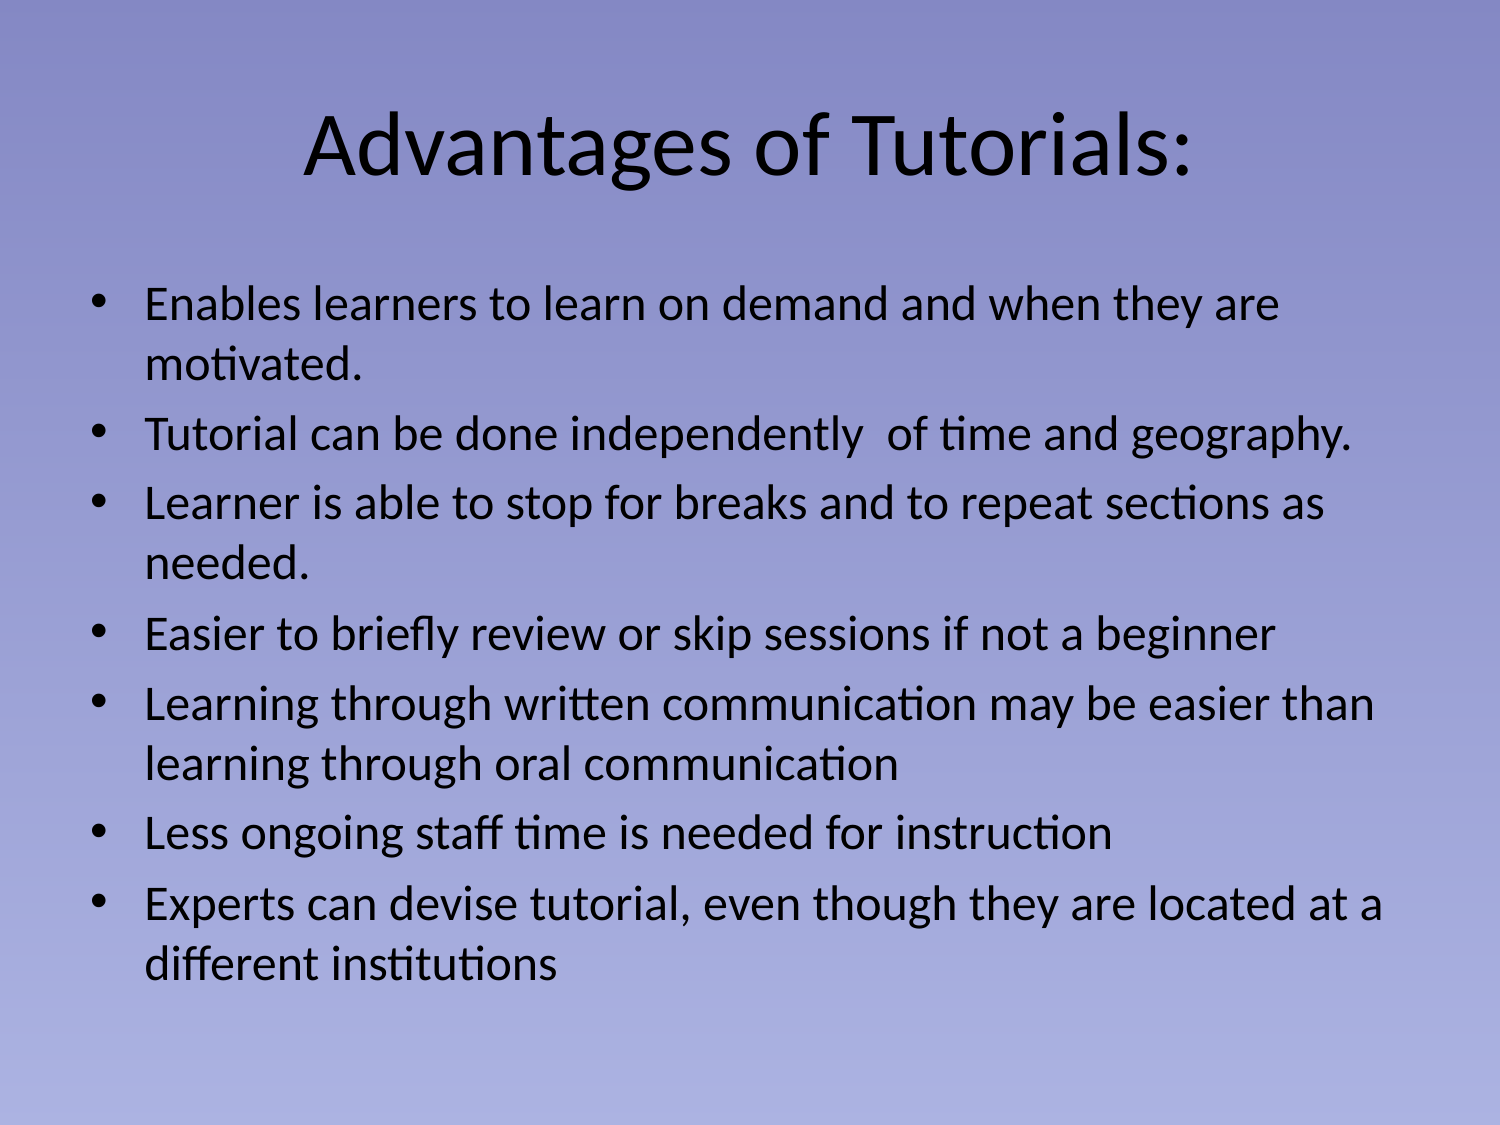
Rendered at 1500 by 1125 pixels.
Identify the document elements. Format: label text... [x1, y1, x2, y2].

list Enables learners to learn on demand and when they are motivated. Tutorial can be done independently of time and geography. Learner is able to stop for breaks and to repeat sections as needed. Easier to briefly review or skip sessions if not a beginner Learning through written communication may be easier than learning through oral communication Less ongoing staff time is needed for instruction Experts can devise tutorial, even though they are located at a different institutions [75, 262, 1425, 1005]
title Advantages of Tutorials: [75, 45, 1425, 233]
